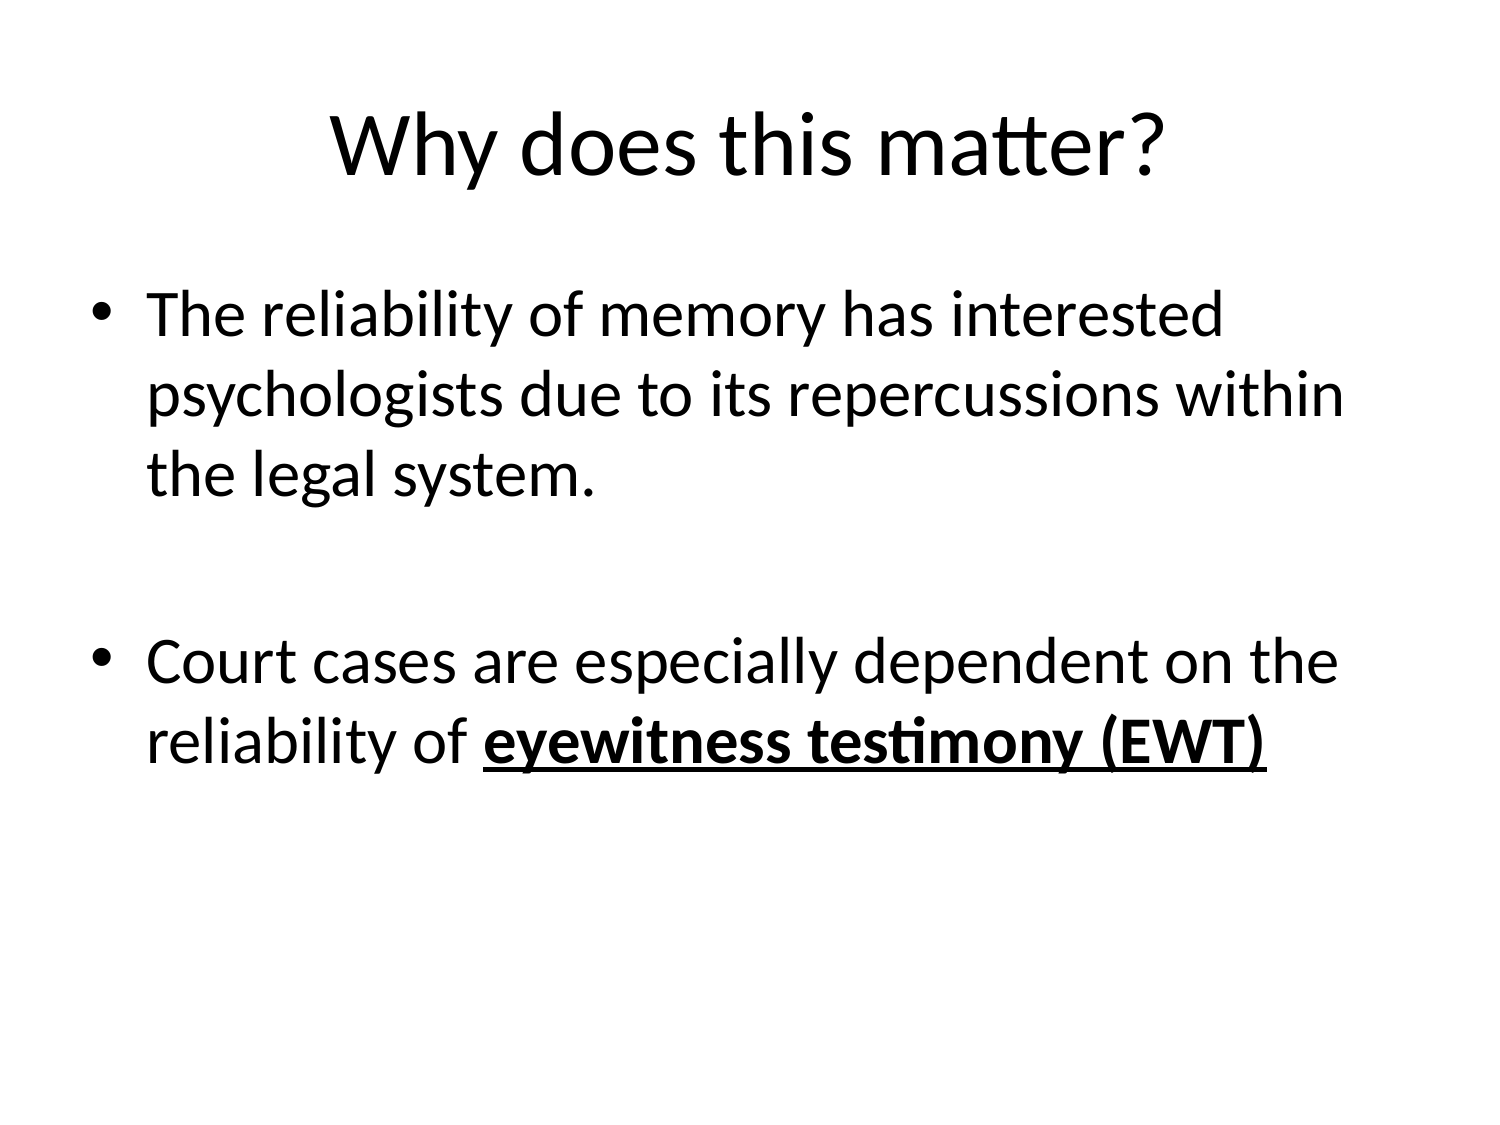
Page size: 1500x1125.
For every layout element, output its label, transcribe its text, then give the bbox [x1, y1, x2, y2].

list The reliability of memory has interested psychologists due to its repercussions within the legal system. Court cases are especially dependent on the reliability of eyewitness testimony (EWT) [75, 262, 1425, 1005]
title Why does this matter? [75, 45, 1425, 233]
